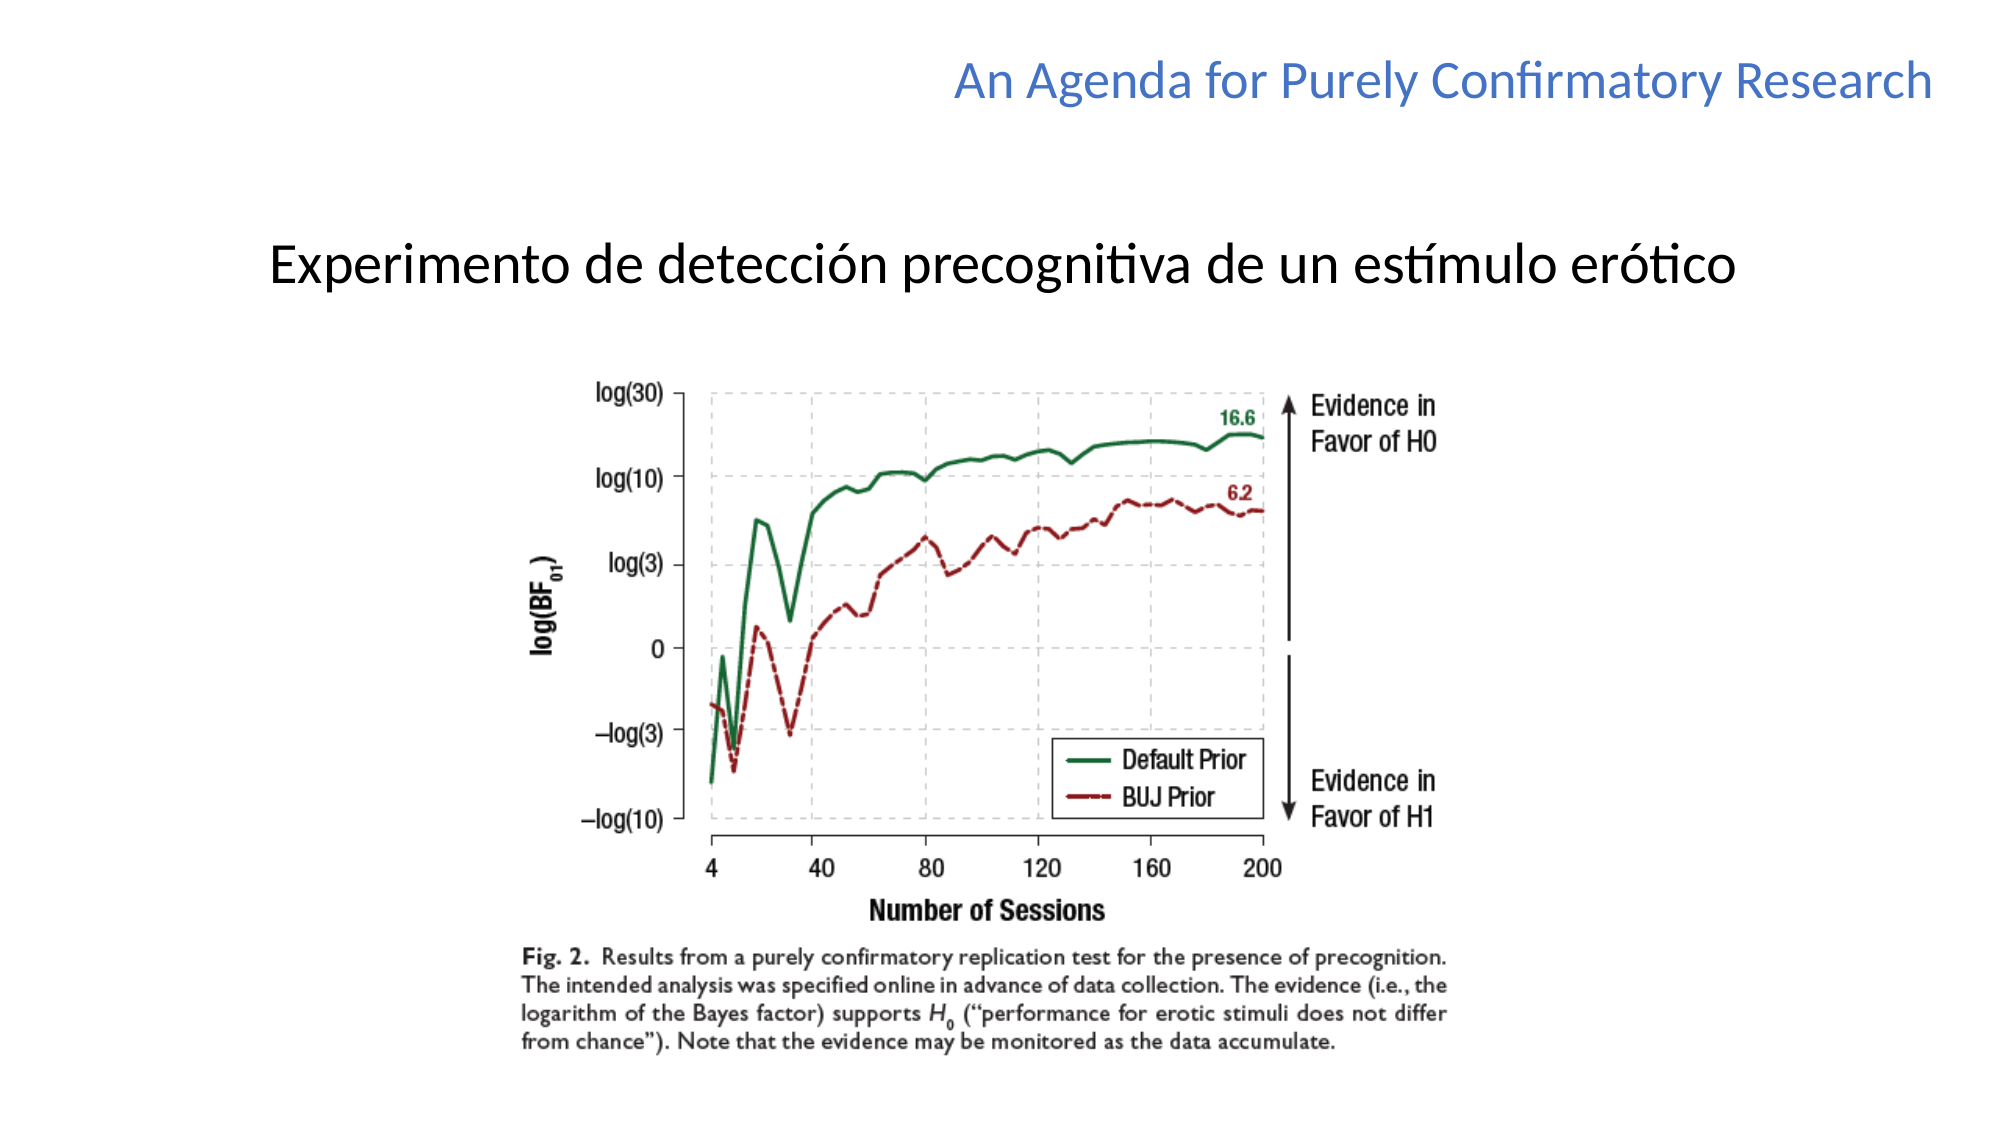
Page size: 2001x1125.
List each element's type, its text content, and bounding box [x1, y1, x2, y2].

picture [490, 326, 1492, 1094]
list Experimento de detección precognitiva de un estímulo erótico [135, 225, 1886, 313]
title An Agenda for Purely Confirmatory Research [939, 0, 2000, 190]
